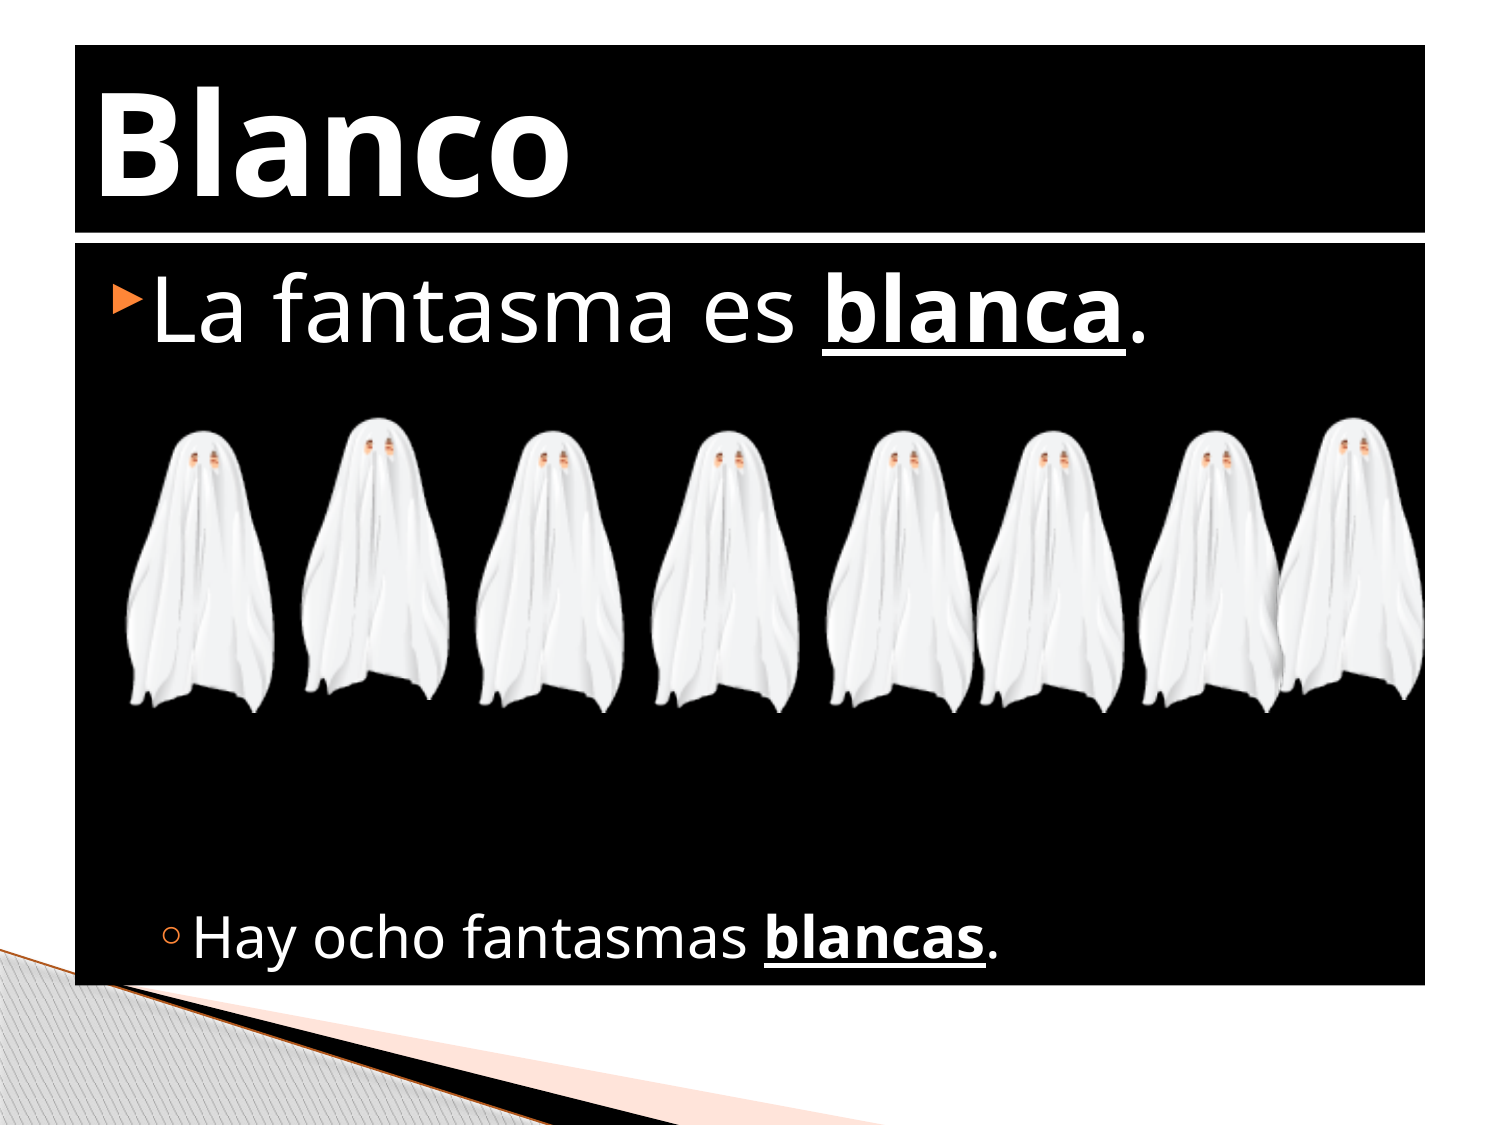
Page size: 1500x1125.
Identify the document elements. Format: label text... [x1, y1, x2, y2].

list La fantasma es blanca. Hay ocho fantasmas blancas. [75, 243, 1425, 412]
picture [49, 399, 1500, 713]
title Blanco [75, 45, 1425, 233]
list La fantasma es blanca. Hay ocho fantasmas blancas. [75, 712, 1425, 986]
